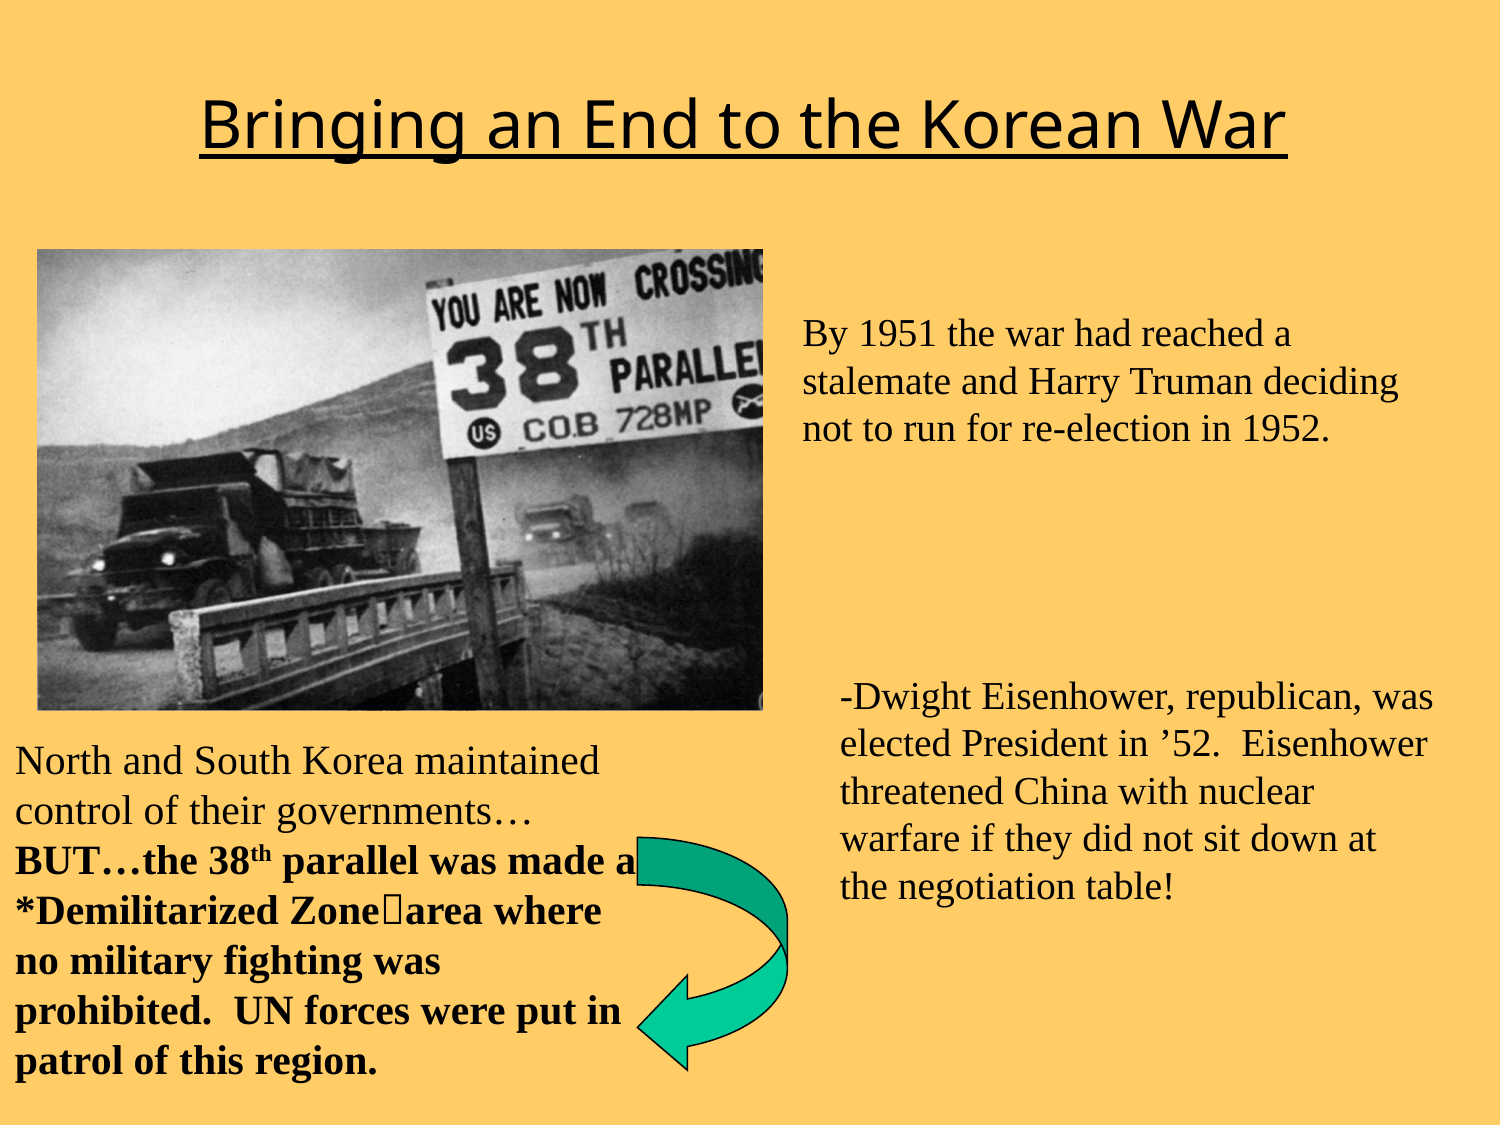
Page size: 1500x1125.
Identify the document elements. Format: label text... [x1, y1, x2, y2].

text_box North and South Korea maintained control of their governments…BUT…the 38th parallel was made a *Demilitarized Zonearea where no military fighting was prohibited. UN forces were put in patrol of this region. [0, 725, 663, 1090]
picture [37, 249, 763, 711]
text_box -Dwight Eisenhower, republican, was elected President in ’52. Eisenhower threatened China with nuclear warfare if they did not sit down at the negotiation table! [825, 662, 1450, 915]
text_box By 1951 the war had reached a stalemate and Harry Truman deciding not to run for re-election in 1952. [787, 299, 1450, 458]
text_box [663, 838, 788, 1071]
text_box Bringing an End to the Korean War [37, 74, 1450, 170]
